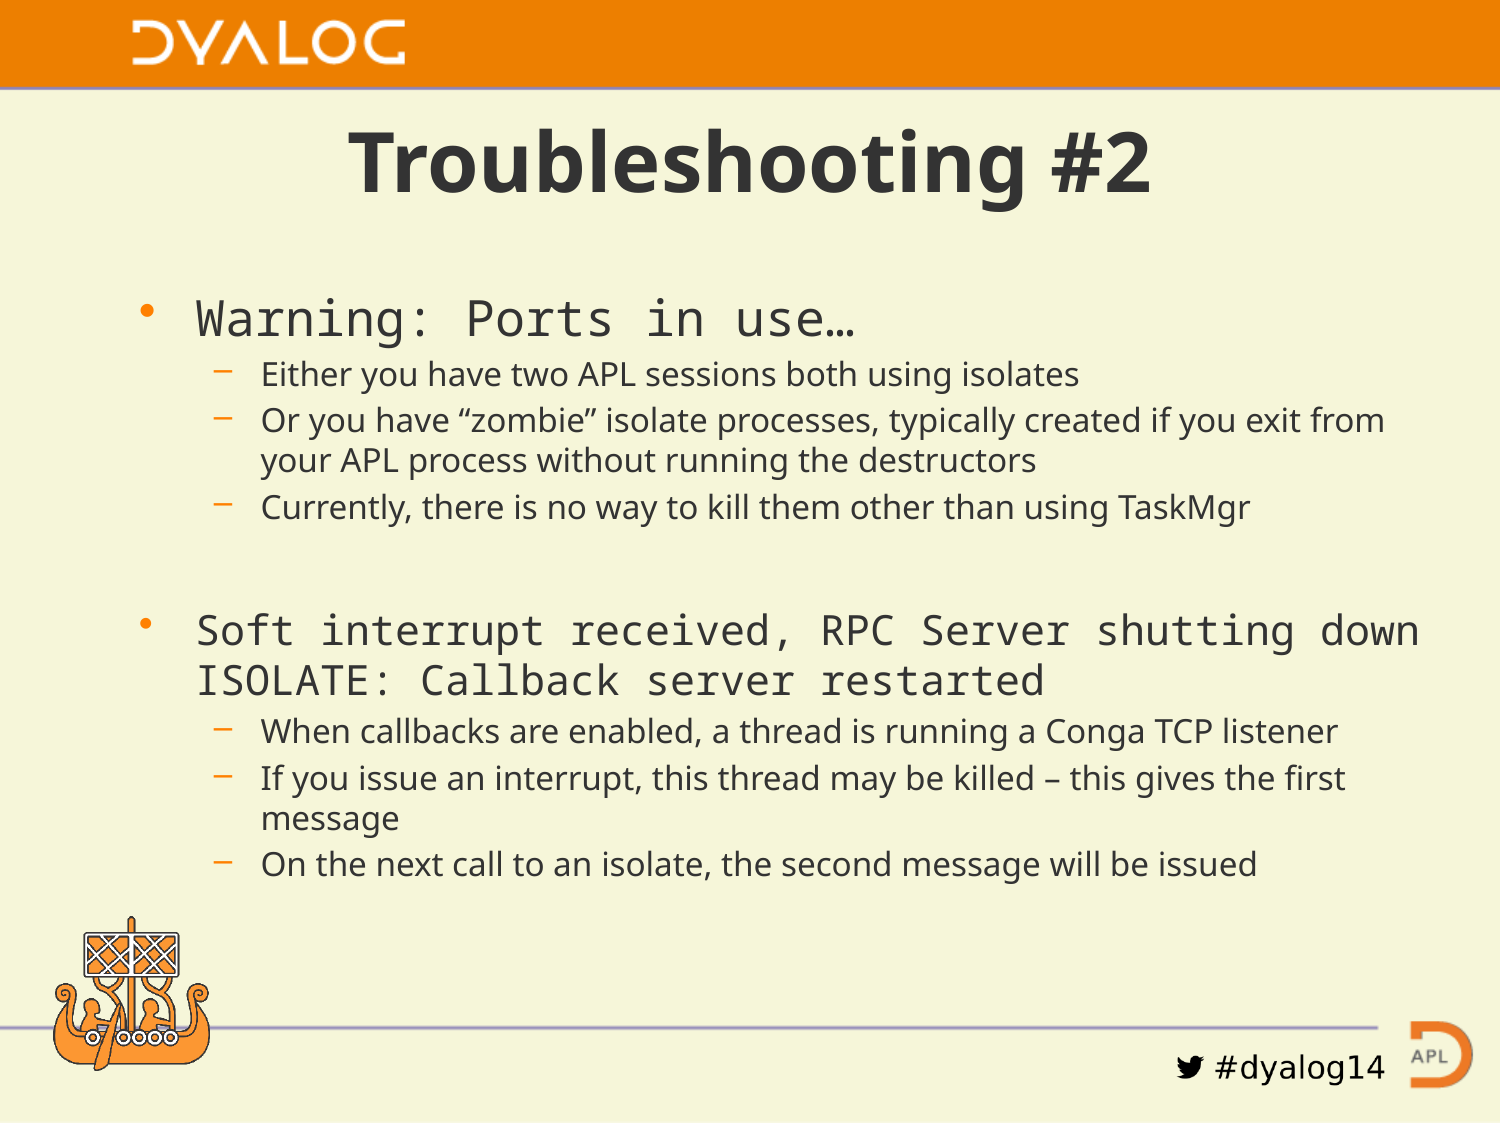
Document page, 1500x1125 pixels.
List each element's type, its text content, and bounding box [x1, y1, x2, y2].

list Warning: Ports in use… Either you have two APL sessions both using isolates Or you have “zombie” isolate processes, typically created if you exit from your APL process without running the destructors Currently, there is no way to kill them other than using TaskMgr Soft interrupt received, RPC Server shutting down ISOLATE: Callback server restarted When callbacks are enabled, a thread is running a Conga TCP listener If you issue an interrupt, this thread may be killed – this gives the first message On the next call to an isolate, the second message will be issued [123, 278, 1450, 917]
picture [0, 0, 1500, 1123]
title Troubleshooting #2 [123, 101, 1376, 254]
